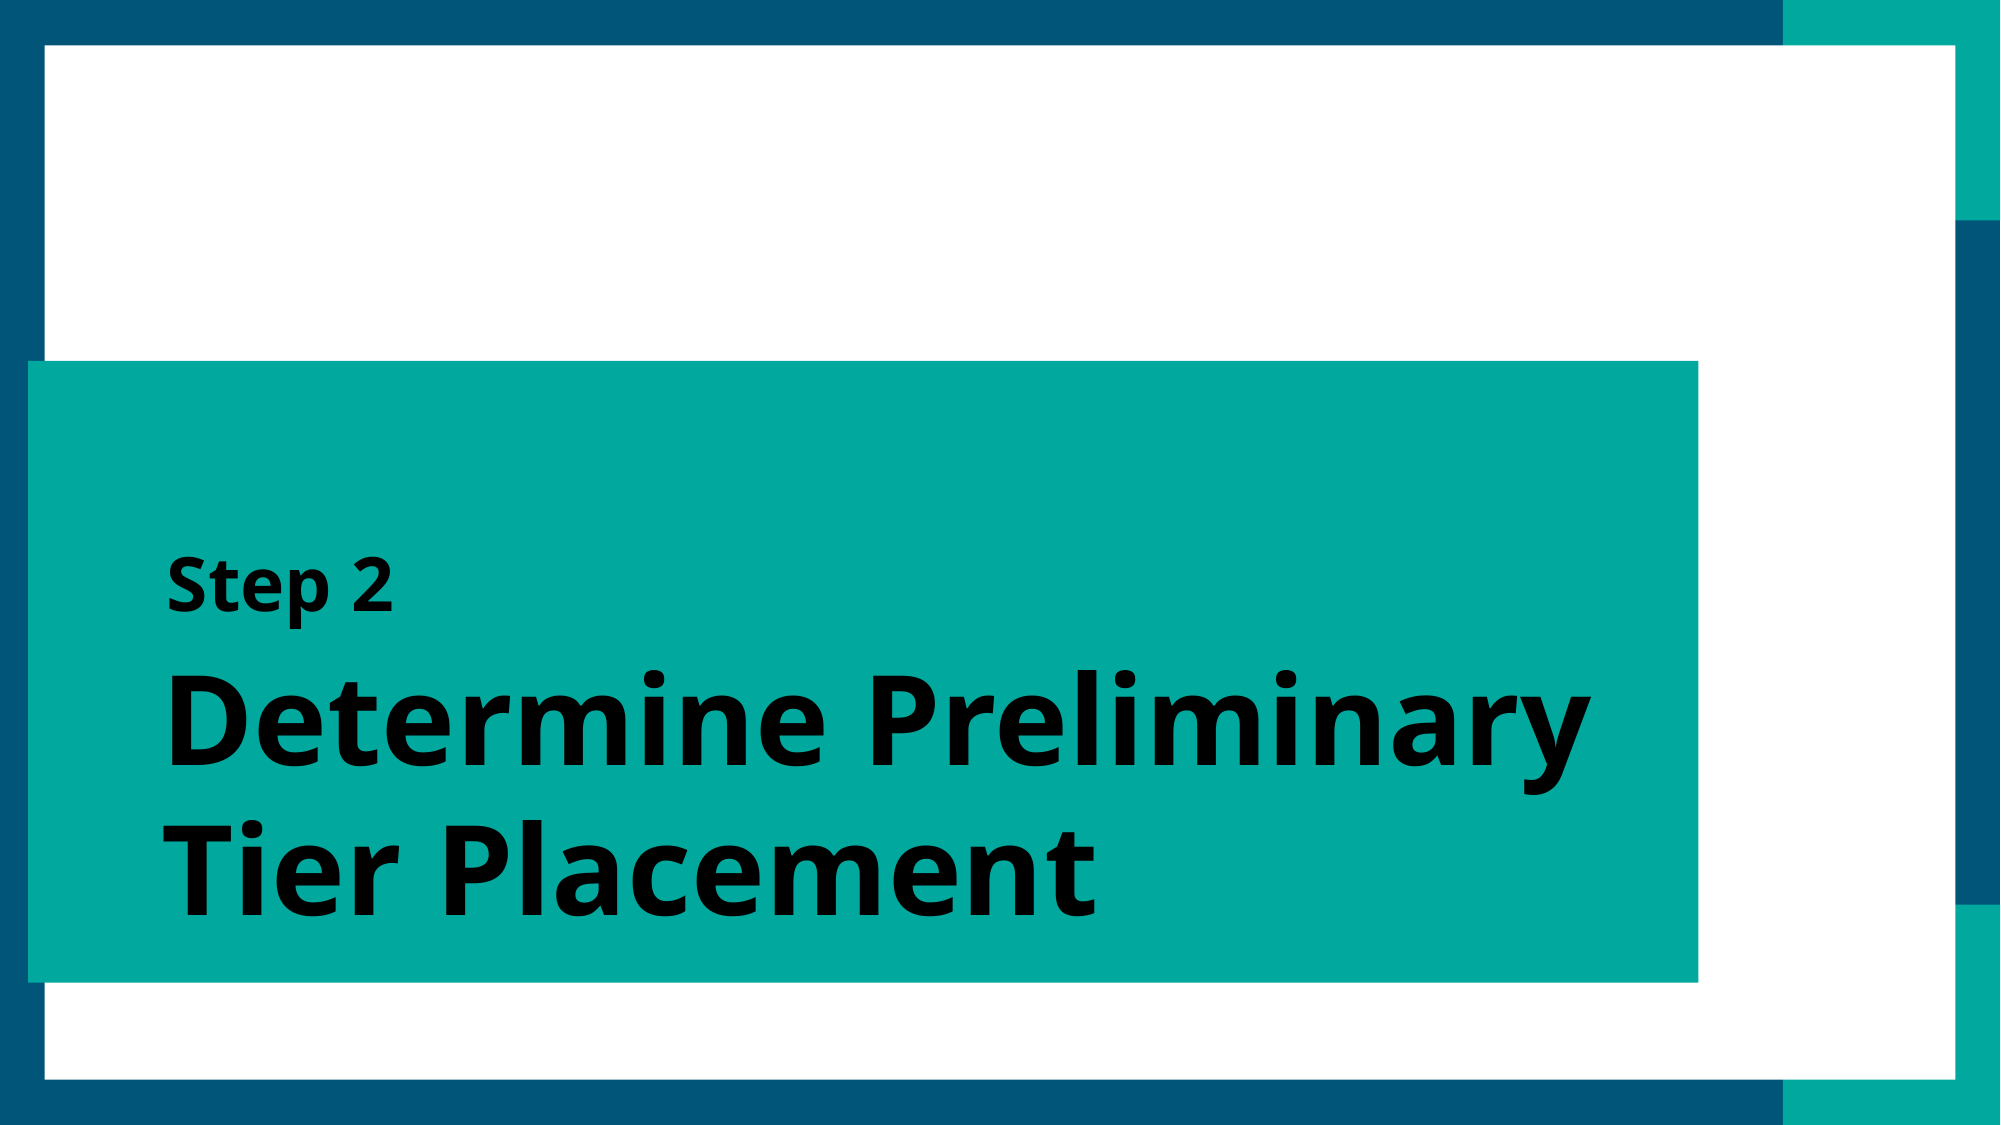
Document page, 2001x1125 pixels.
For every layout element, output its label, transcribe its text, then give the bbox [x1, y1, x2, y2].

list Step 2 [151, 536, 1613, 643]
title Determine Preliminary Tier Placement [136, 280, 1597, 941]
